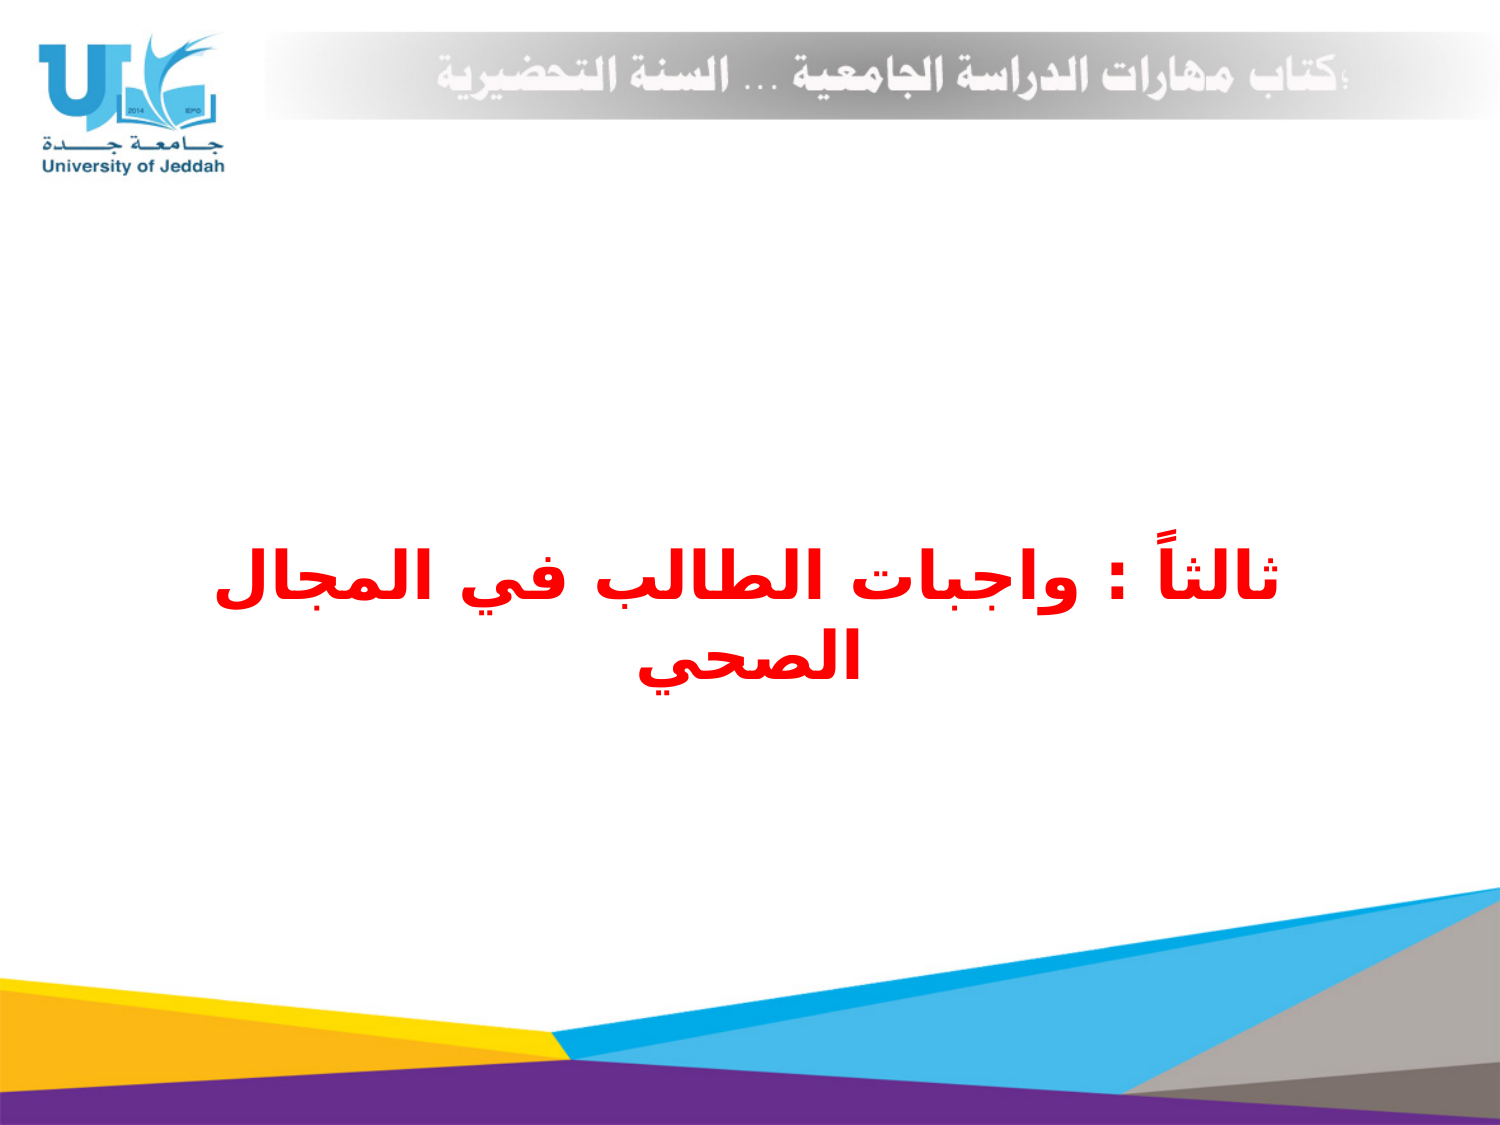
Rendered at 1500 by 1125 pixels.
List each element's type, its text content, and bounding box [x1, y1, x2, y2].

list ثالثاً : واجبات الطالب في المجال الصحي [75, 525, 1425, 675]
picture [0, 0, 1500, 1125]
